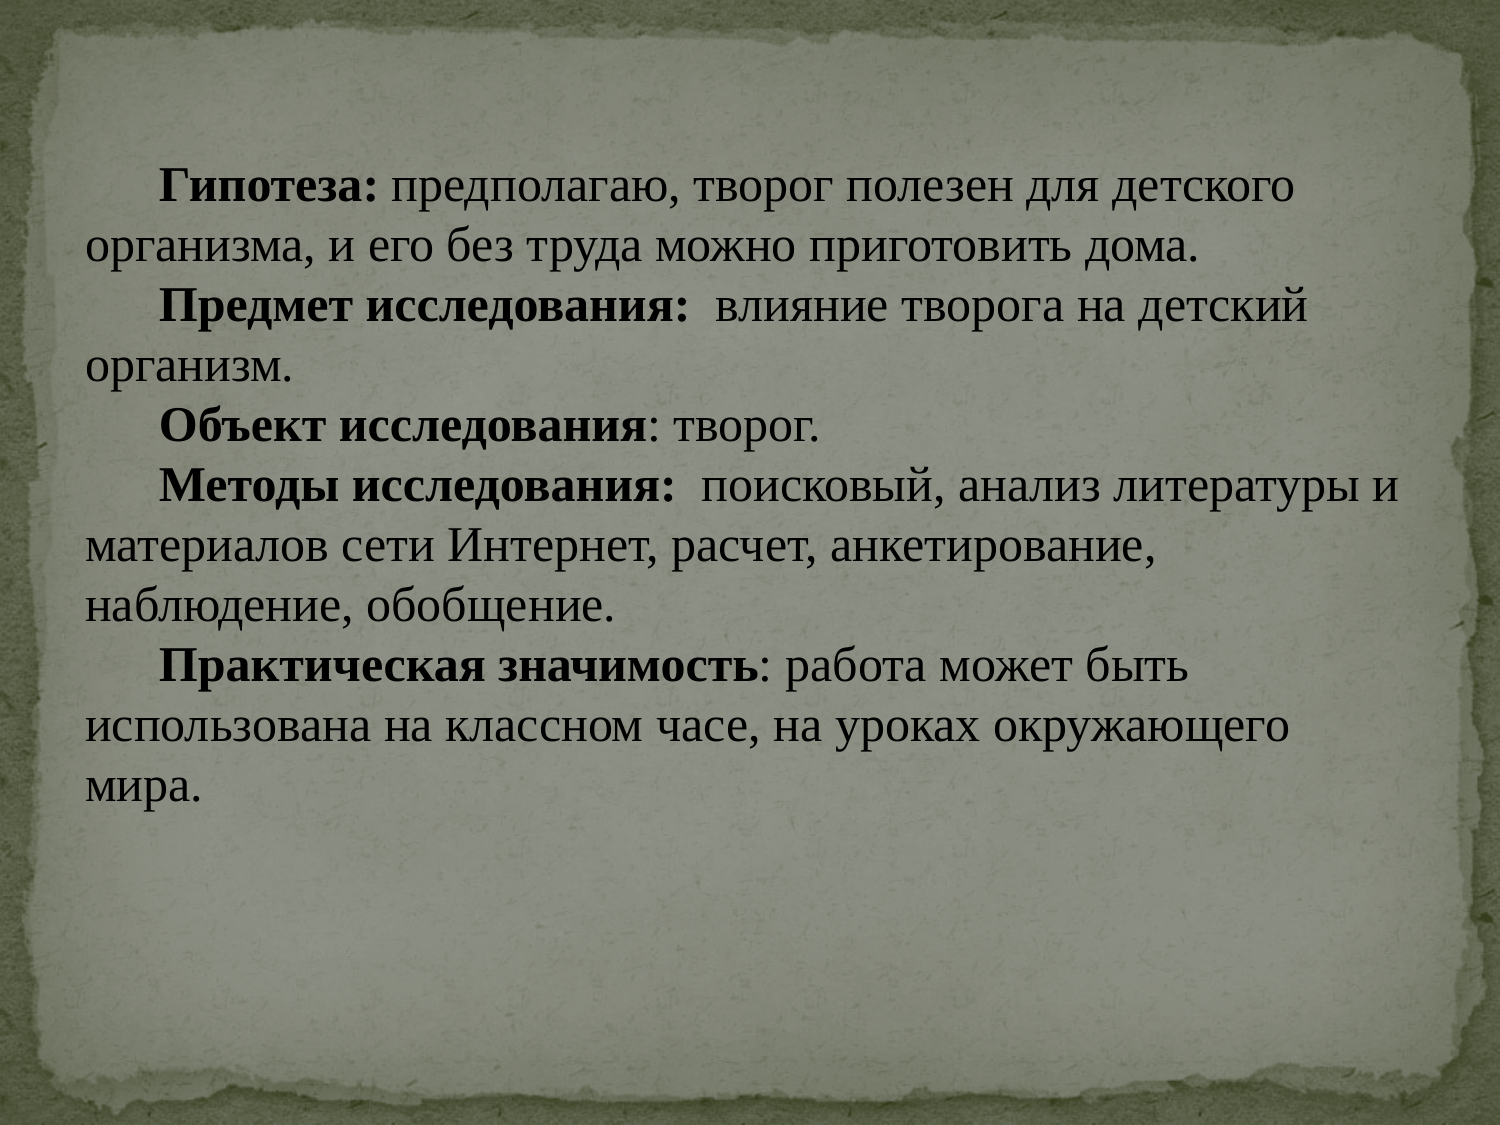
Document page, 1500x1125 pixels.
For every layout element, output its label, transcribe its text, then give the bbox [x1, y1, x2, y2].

text_box Гипотеза: предполагаю, творог полезен для детского организма, и его без труда можно приготовить дома. Предмет исследования: влияние творога на детский организм. Объект исследования: творог. Методы исследования: поисковый, анализ литературы и материалов сети Интернет, расчет, анкетирование, наблюдение, обобщение. Практическая значимость: работа может быть использована на классном часе, на уроках окружающего мира. [70, 143, 1418, 819]
